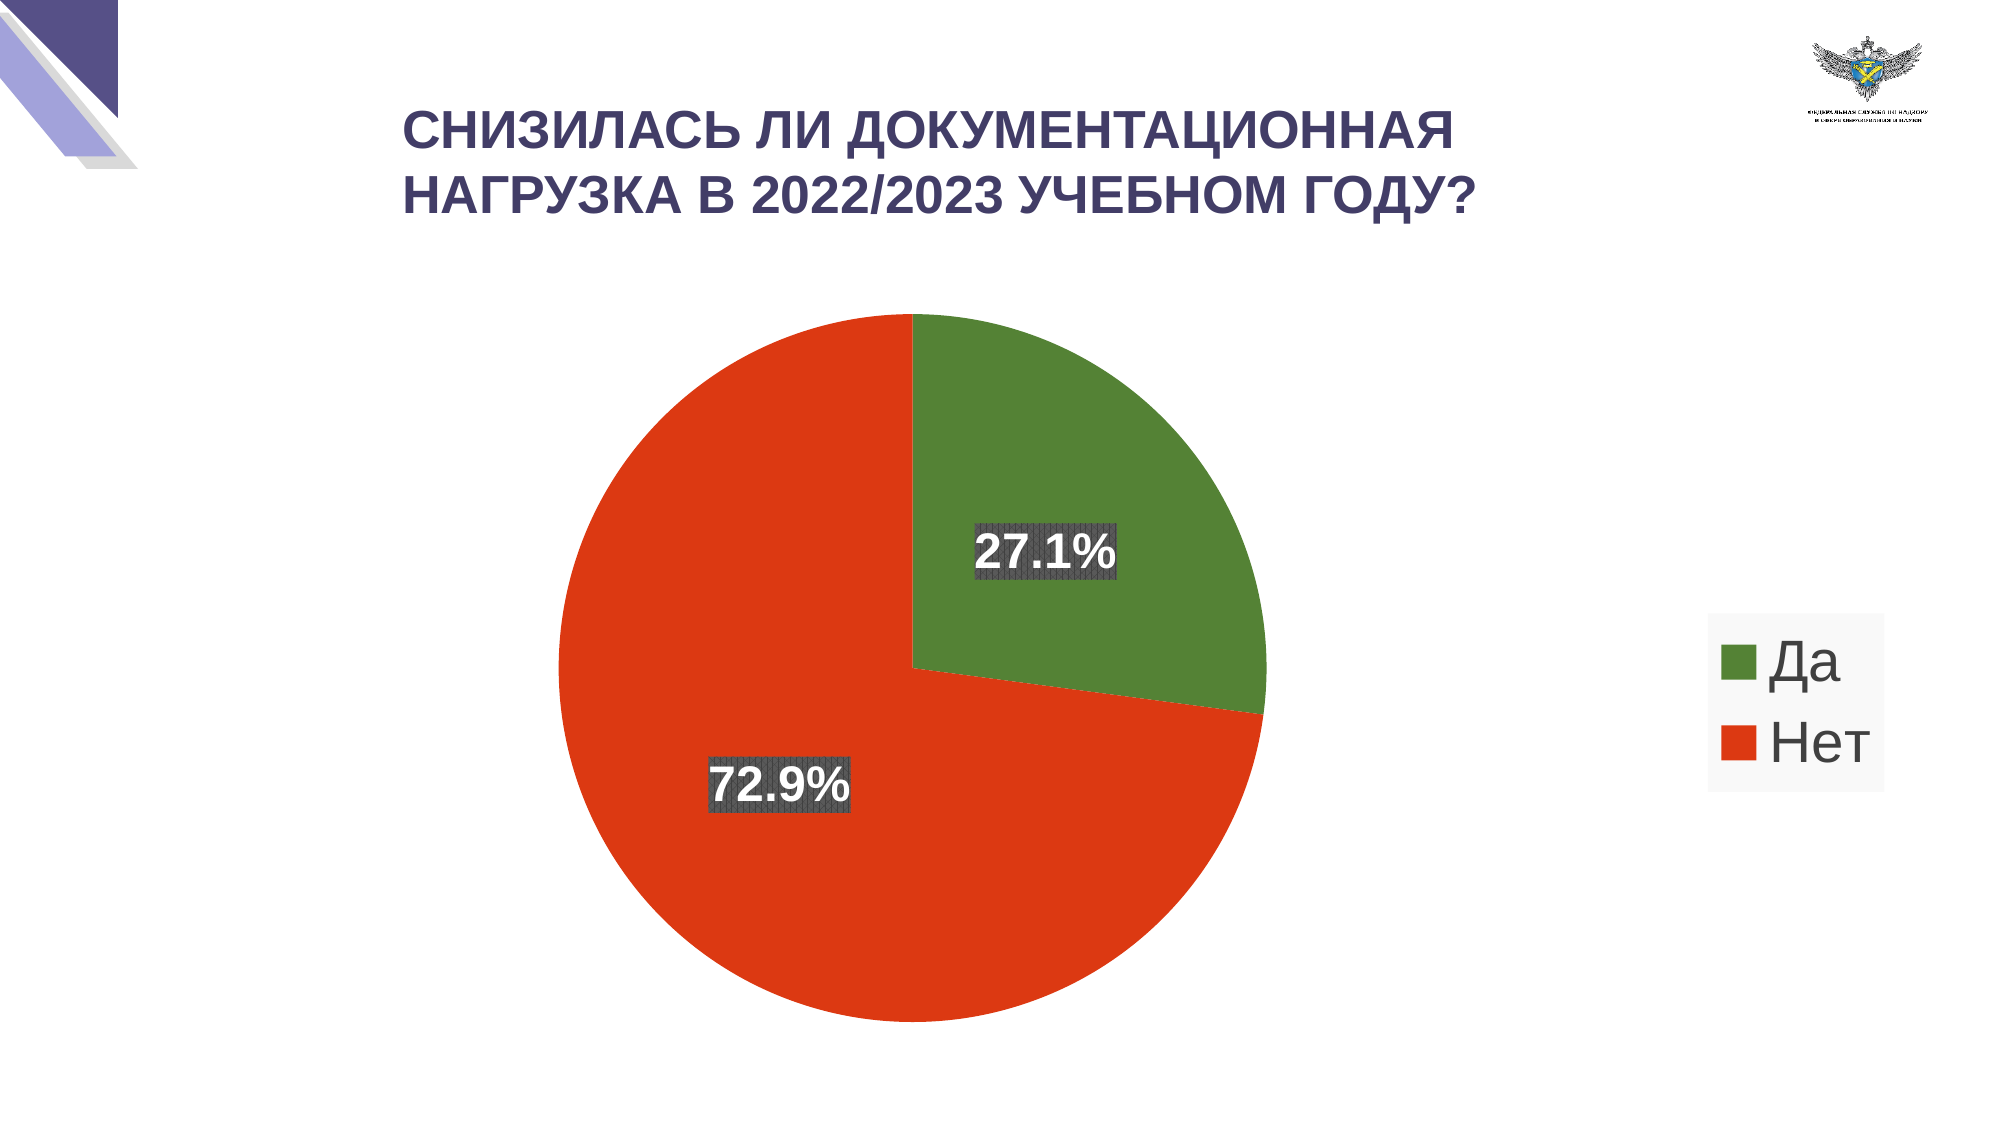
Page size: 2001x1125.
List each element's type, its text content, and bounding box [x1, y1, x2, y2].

text_box СНИЗИЛАСЬ ЛИ ДОКУМЕНТАЦИОННАЯ НАГРУЗКА В 2022/2023 УЧЕБНОМ ГОДУ? [387, 88, 1563, 232]
chart [128, 299, 1898, 1037]
picture [1808, 35, 1928, 122]
